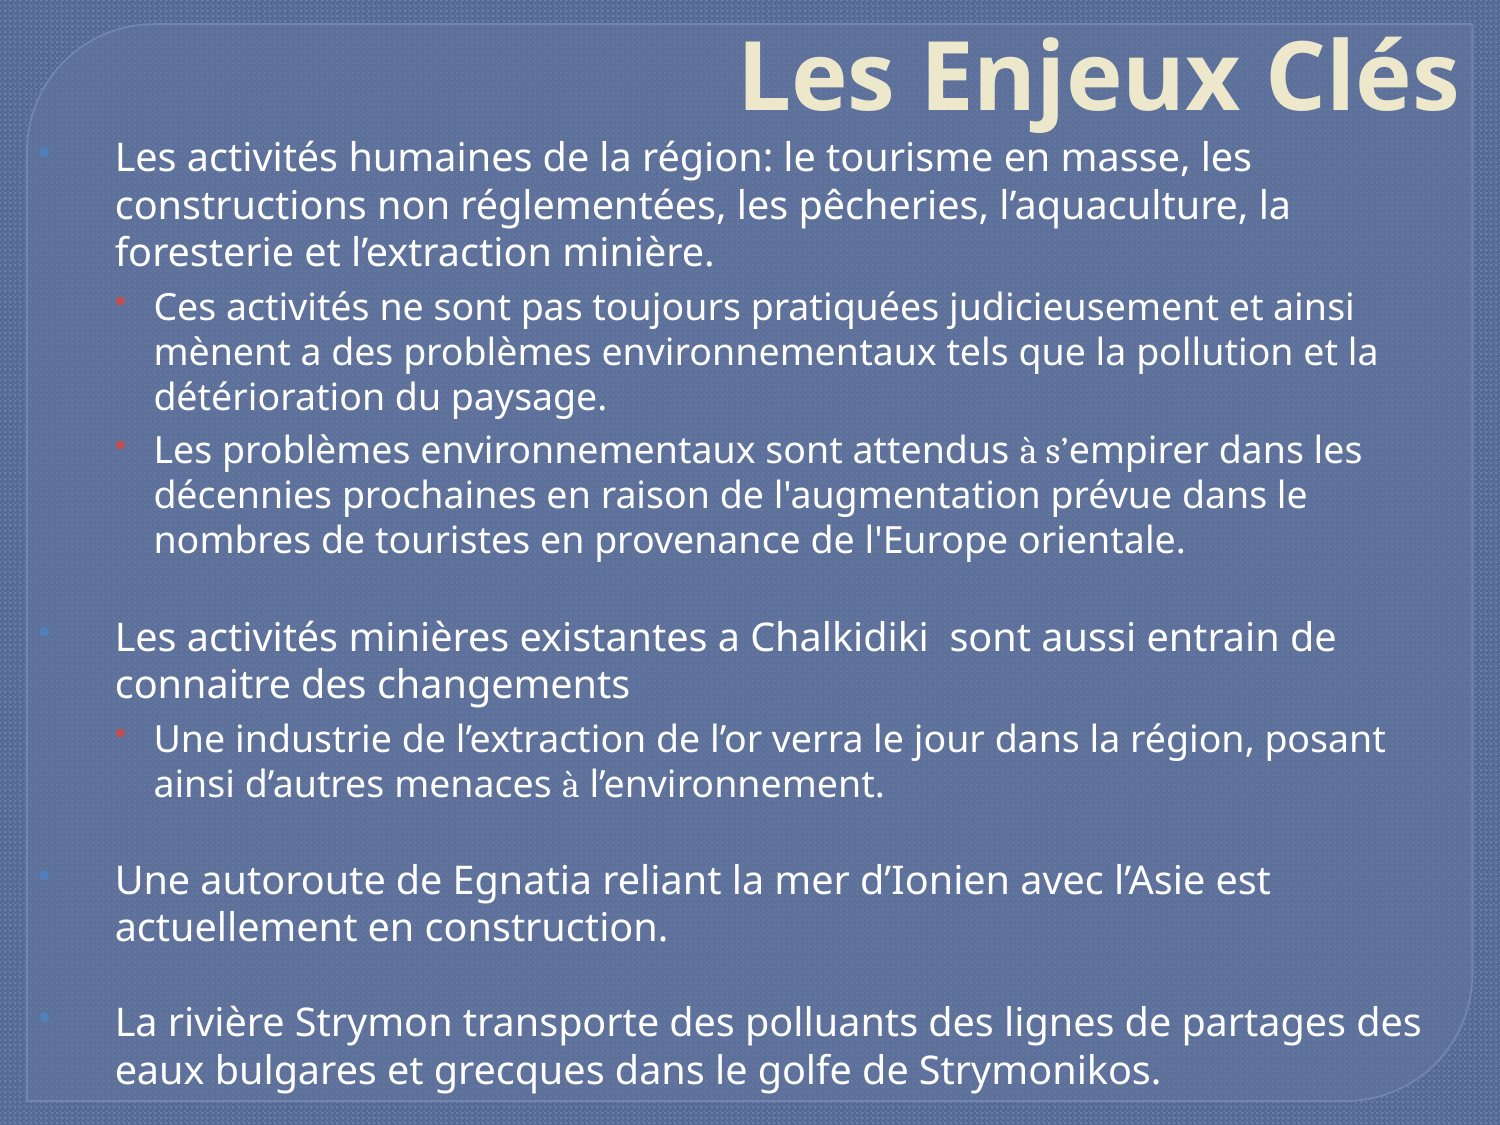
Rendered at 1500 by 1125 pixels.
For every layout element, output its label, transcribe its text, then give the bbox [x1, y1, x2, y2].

list Les activités humaines de la région: le tourisme en masse, les constructions non réglementées, les pêcheries, l’aquaculture, la foresterie et l’extraction minière. Ces activités ne sont pas toujours pratiquées judicieusement et ainsi mènent a des problèmes environnementaux tels que la pollution et la détérioration du paysage. Les problèmes environnementaux sont attendus à s’empirer dans les décennies prochaines en raison de l'augmentation prévue dans le nombres de touristes en provenance de l'Europe orientale. Les activités minières existantes a Chalkidiki sont aussi entrain de connaitre des changements Une industrie de l’extraction de l’or verra le jour dans la région, posant ainsi d’autres menaces à l’environnement. Une autoroute de Egnatia reliant la mer d’Ionien avec l’Asie est actuellement en construction. La rivière Strymon transporte des polluants des lignes de partages des eaux bulgares et grecques dans le golfe de Strymonikos. [24, 125, 1475, 1075]
title Les Enjeux Clés [125, 0, 1475, 125]
